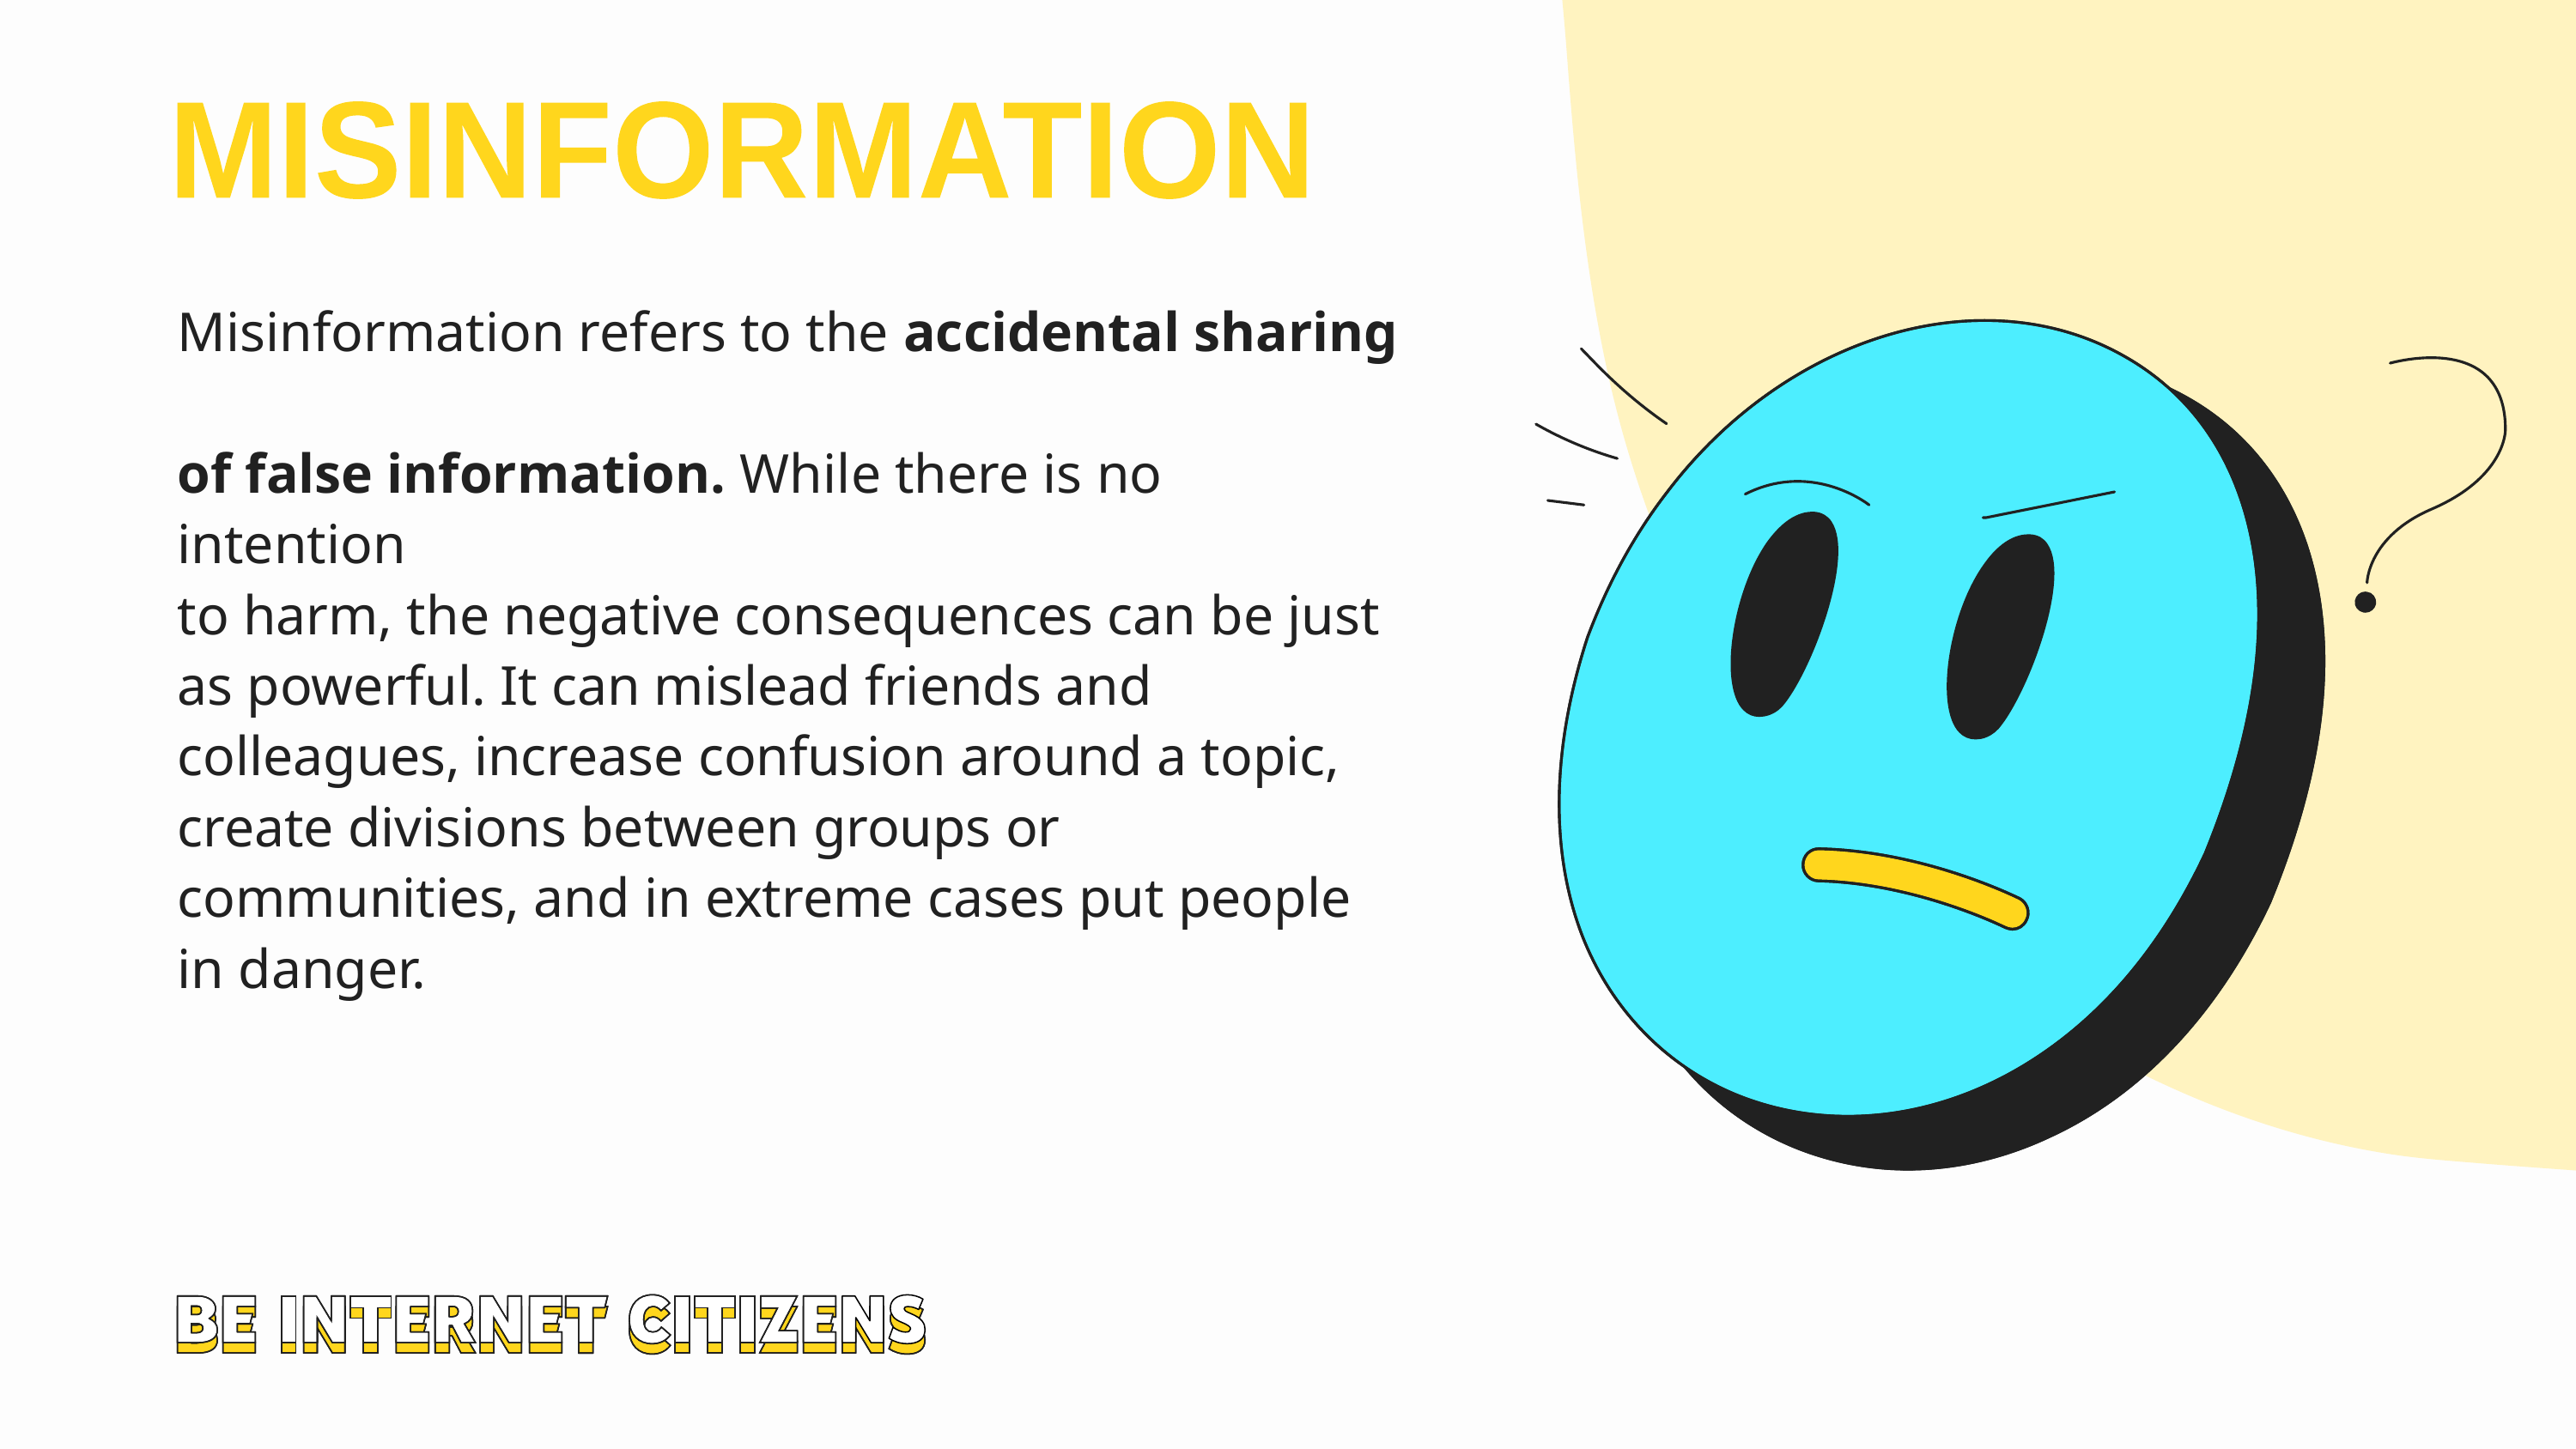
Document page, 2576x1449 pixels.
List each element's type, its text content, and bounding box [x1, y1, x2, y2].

text_box Misinformation refers to the accidental sharing of false information. While there is no intention to harm, the negative consequences can be just as powerful. It can mislead friends and colleagues, increase confusion around a topic, create divisions between groups or communities, and in extreme cases put people in danger. [177, 278, 1414, 1012]
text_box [1535, 276, 2506, 1170]
text_box [1562, 0, 2576, 1171]
